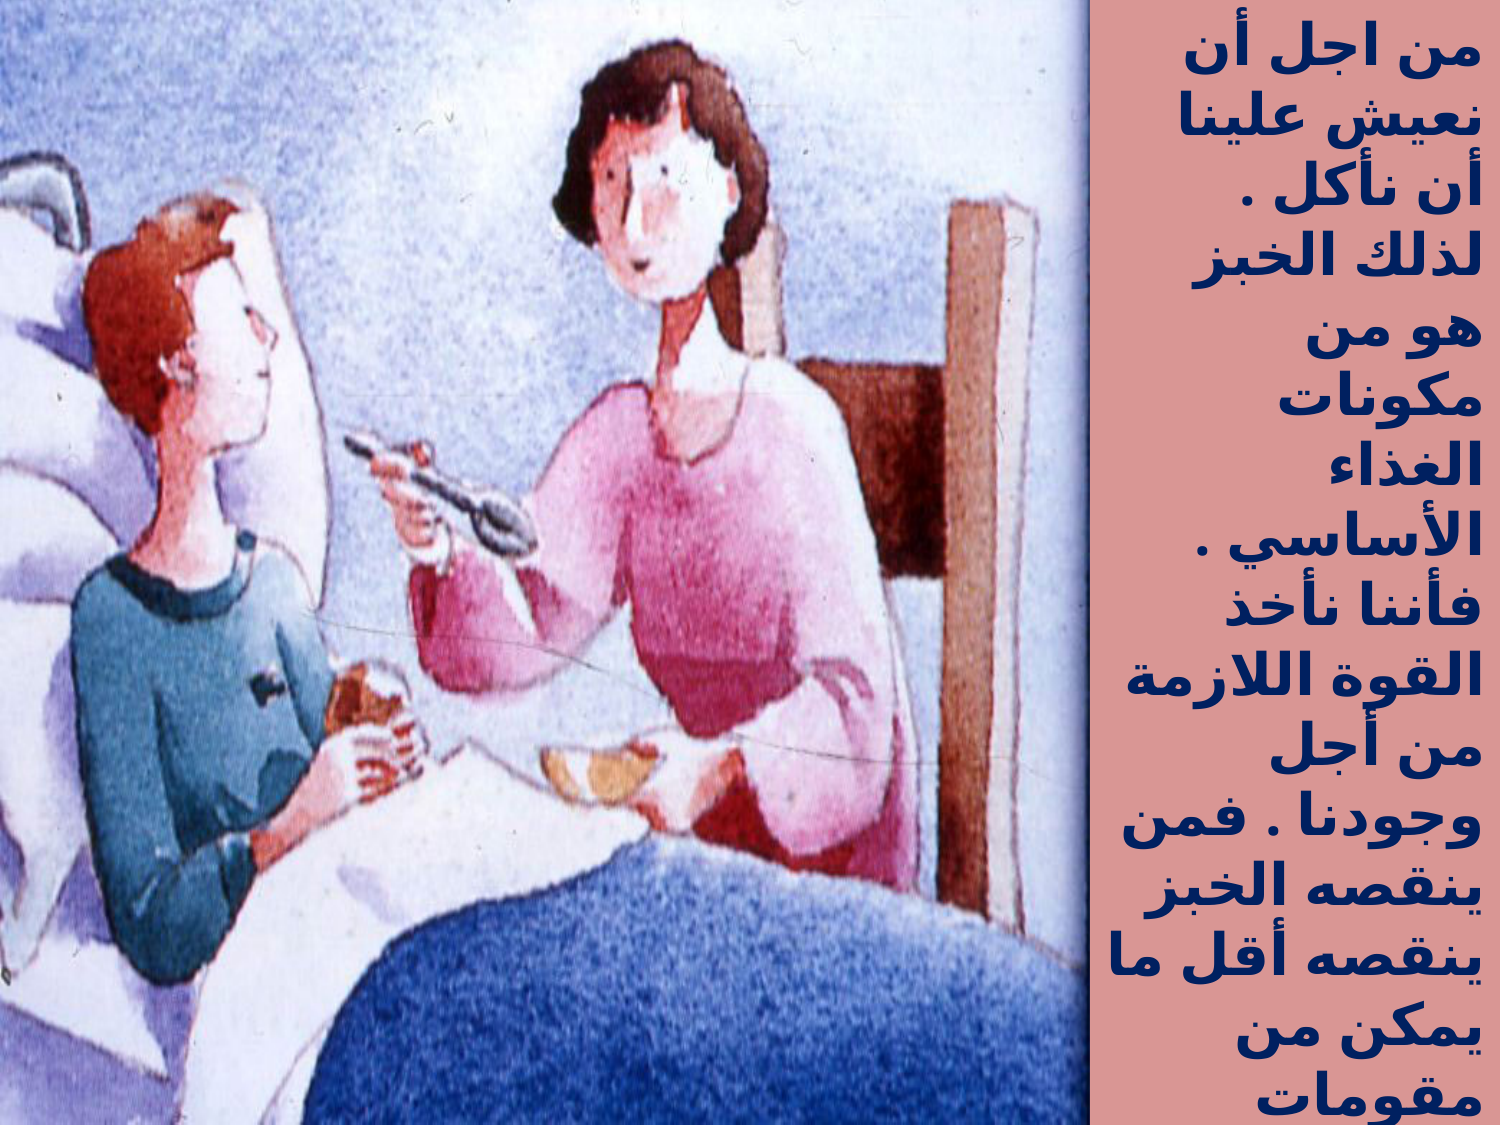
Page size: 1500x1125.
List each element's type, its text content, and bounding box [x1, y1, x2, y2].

text_box من اجل أن نعيش علينا أن نأكل . لذلك الخبز هو من مكونات الغذاء الأساسي . فأننا نأخذ القوة اللازمة من أجل وجودنا . فمن ينقصه الخبز ينقصه أقل ما يمكن من مقومات الحياة . أن أول واجب لكل كائن حي وخاصة المسيحيين هو العمل على أن يحصل كل كائن حي على أقل حد من الطعام ليأكل [1092, 0, 1500, 1125]
picture [0, 0, 1091, 1125]
